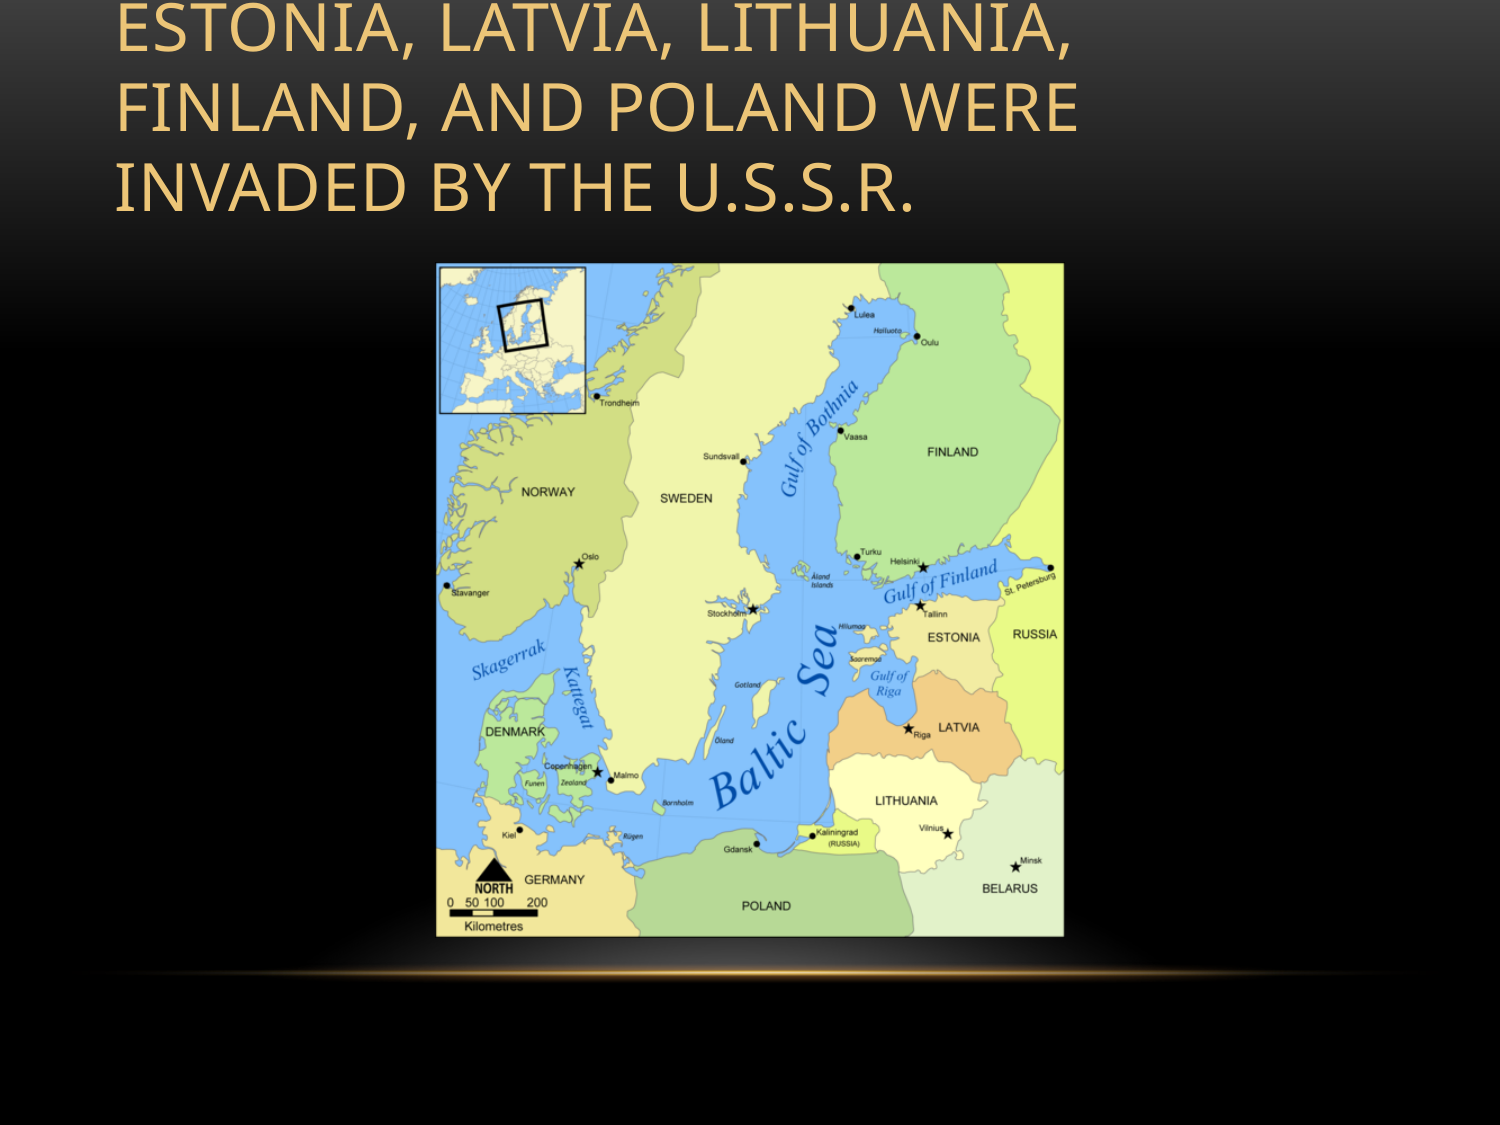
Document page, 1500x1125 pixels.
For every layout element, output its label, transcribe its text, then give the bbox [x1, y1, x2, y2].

title Estonia, Latvia, Lithuania, Finland, and Poland were invaded by the U.S.S.R. [99, 45, 1400, 233]
picture [0, 0, 1500, 1125]
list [434, 262, 1066, 938]
